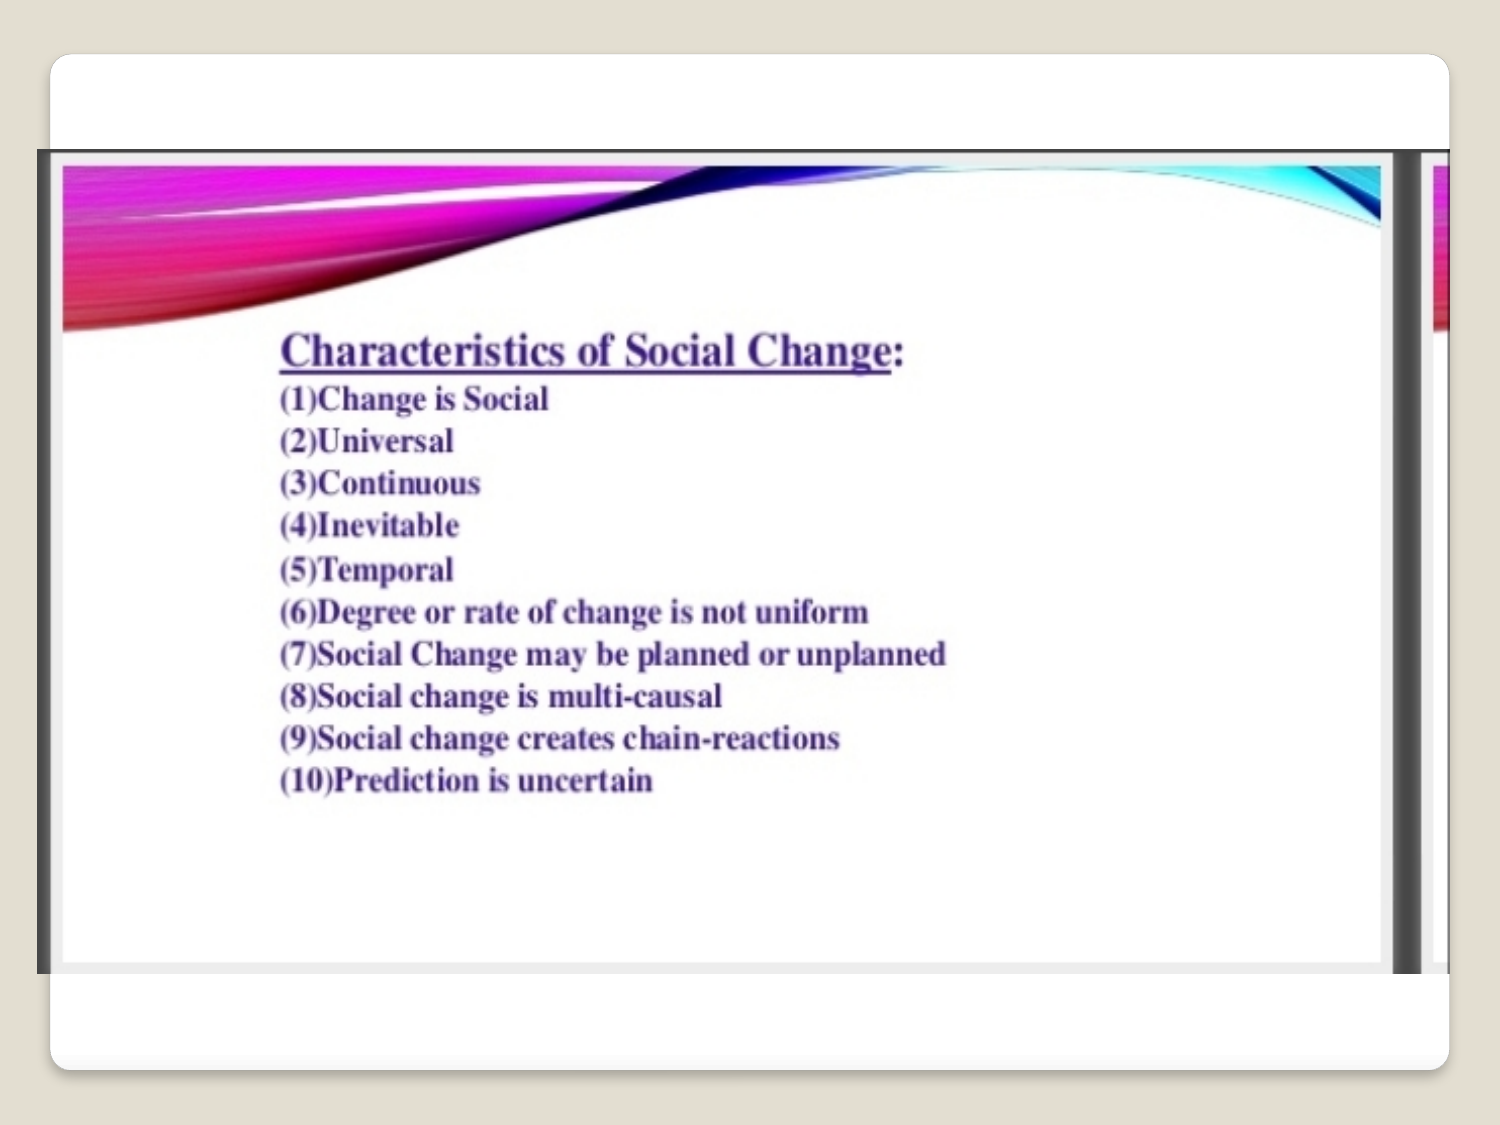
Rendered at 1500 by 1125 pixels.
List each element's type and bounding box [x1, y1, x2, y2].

picture [37, 149, 1451, 974]
